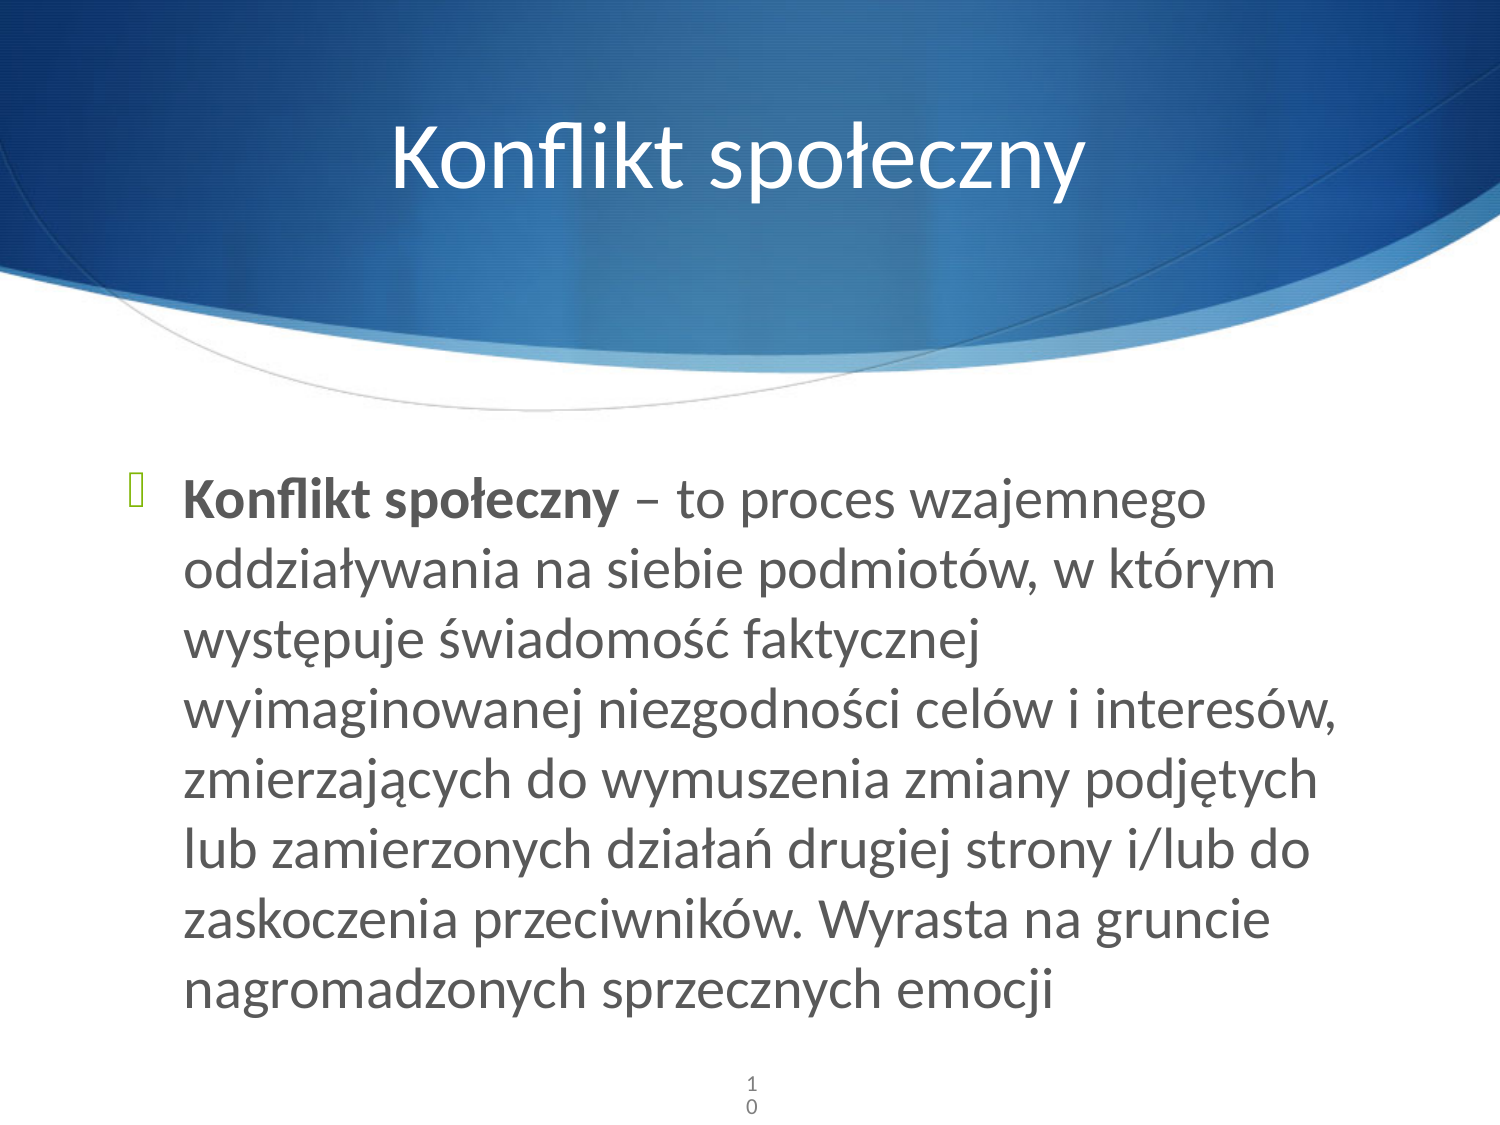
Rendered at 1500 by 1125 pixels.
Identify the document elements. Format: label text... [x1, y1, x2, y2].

title Konflikt społeczny [75, 0, 1425, 301]
picture [0, 0, 1500, 1125]
slide_number 10 [730, 1062, 769, 1103]
list Konflikt społeczny – to proces wzajemnego oddziaływania na siebie podmiotów, w którym występuje świadomość faktycznej wyimaginowanej niezgodności celów i interesów, zmierzających do wymuszenia zmiany podjętych lub zamierzonych działań drugiej strony i/lub do zaskoczenia przeciwników. Wyrasta na gruncie nagromadzonych sprzecznych emocji [121, 454, 1379, 991]
